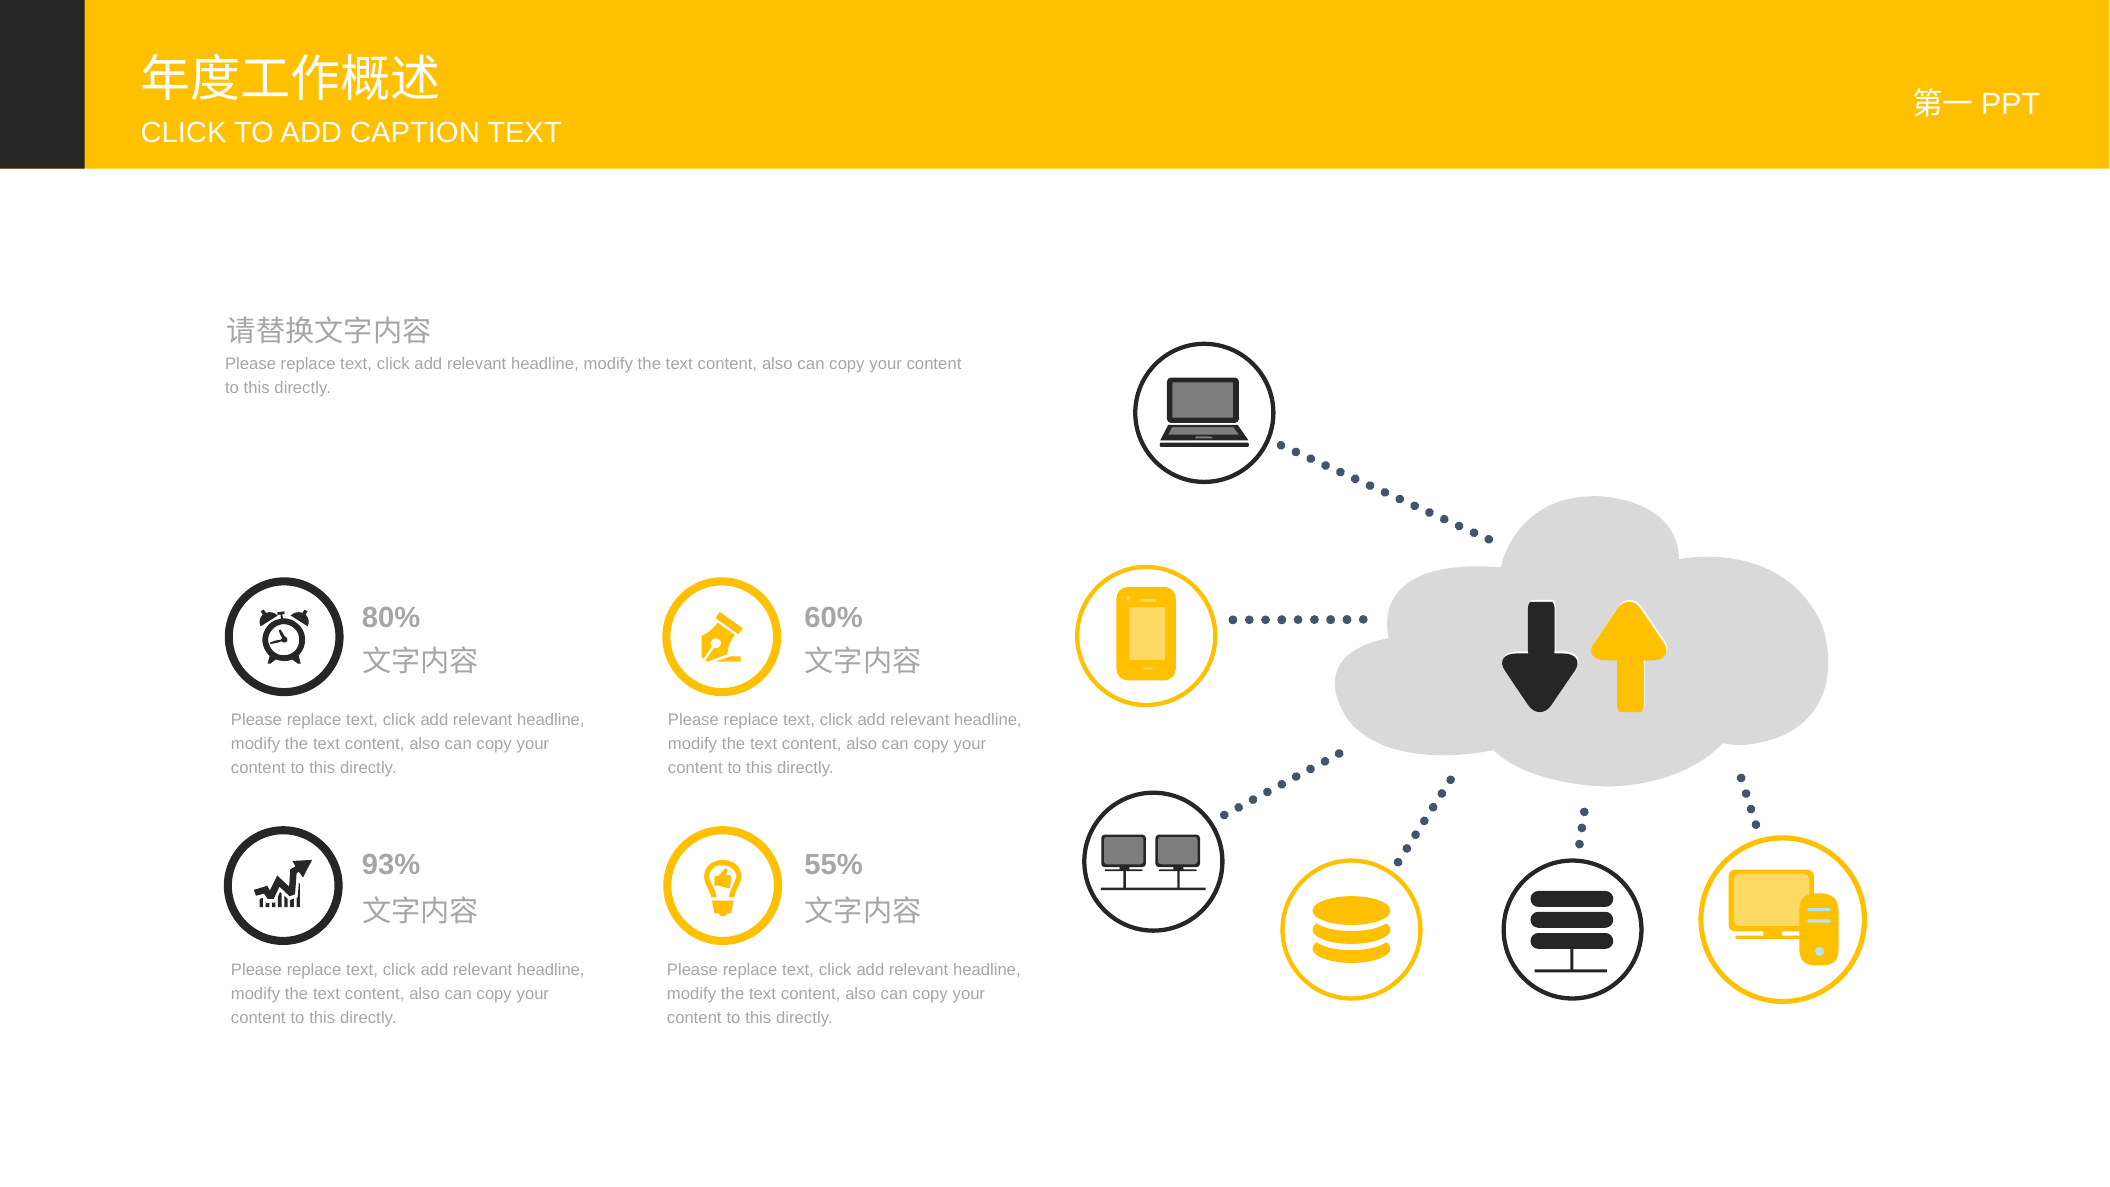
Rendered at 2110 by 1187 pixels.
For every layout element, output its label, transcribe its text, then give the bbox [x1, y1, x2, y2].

text_box 文字内容 [347, 878, 494, 935]
text_box [259, 609, 306, 664]
text_box 请替换文字内容 [212, 298, 447, 341]
text_box Please replace text, click add relevant headline, modify the text content, also can copy your content to this directly. [216, 947, 610, 1035]
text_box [1075, 341, 1868, 1004]
text_box [223, 576, 345, 697]
text_box [86, 0, 2110, 170]
text_box Please replace text, click add relevant headline, modify the text content, also can copy your content to this directly. [216, 697, 610, 785]
text_box [284, 895, 288, 908]
text_box 55% [789, 831, 878, 888]
text_box 文字内容 [789, 627, 937, 685]
text_box 第一PPT [1694, 83, 2041, 121]
text_box 年度工作概述 [140, 46, 484, 107]
text_box Please replace text, click add relevant headline, modify the text content, also can copy your content to this directly. [210, 341, 989, 405]
text_box 80% [347, 583, 436, 641]
text_box [662, 825, 784, 947]
text_box [701, 611, 743, 662]
text_box [277, 892, 282, 908]
text_box [290, 609, 309, 627]
text_box [253, 859, 313, 899]
text_box [222, 825, 344, 947]
text_box [661, 576, 783, 697]
text_box CLICK TO ADD CAPTION TEXT [140, 113, 656, 149]
text_box 93% [347, 831, 436, 888]
text_box [296, 883, 300, 908]
text_box Please replace text, click add relevant headline, modify the text content, also can copy your content to this directly. [652, 947, 1046, 1035]
text_box [0, 0, 86, 170]
text_box [711, 900, 734, 917]
text_box 文字内容 [789, 878, 937, 935]
text_box [259, 897, 263, 908]
text_box 文字内容 [347, 627, 494, 685]
text_box 60% [789, 583, 878, 641]
text_box Please replace text, click add relevant headline, modify the text content, also can copy your content to this directly. [653, 697, 1047, 785]
text_box [290, 898, 294, 908]
text_box [704, 860, 742, 898]
